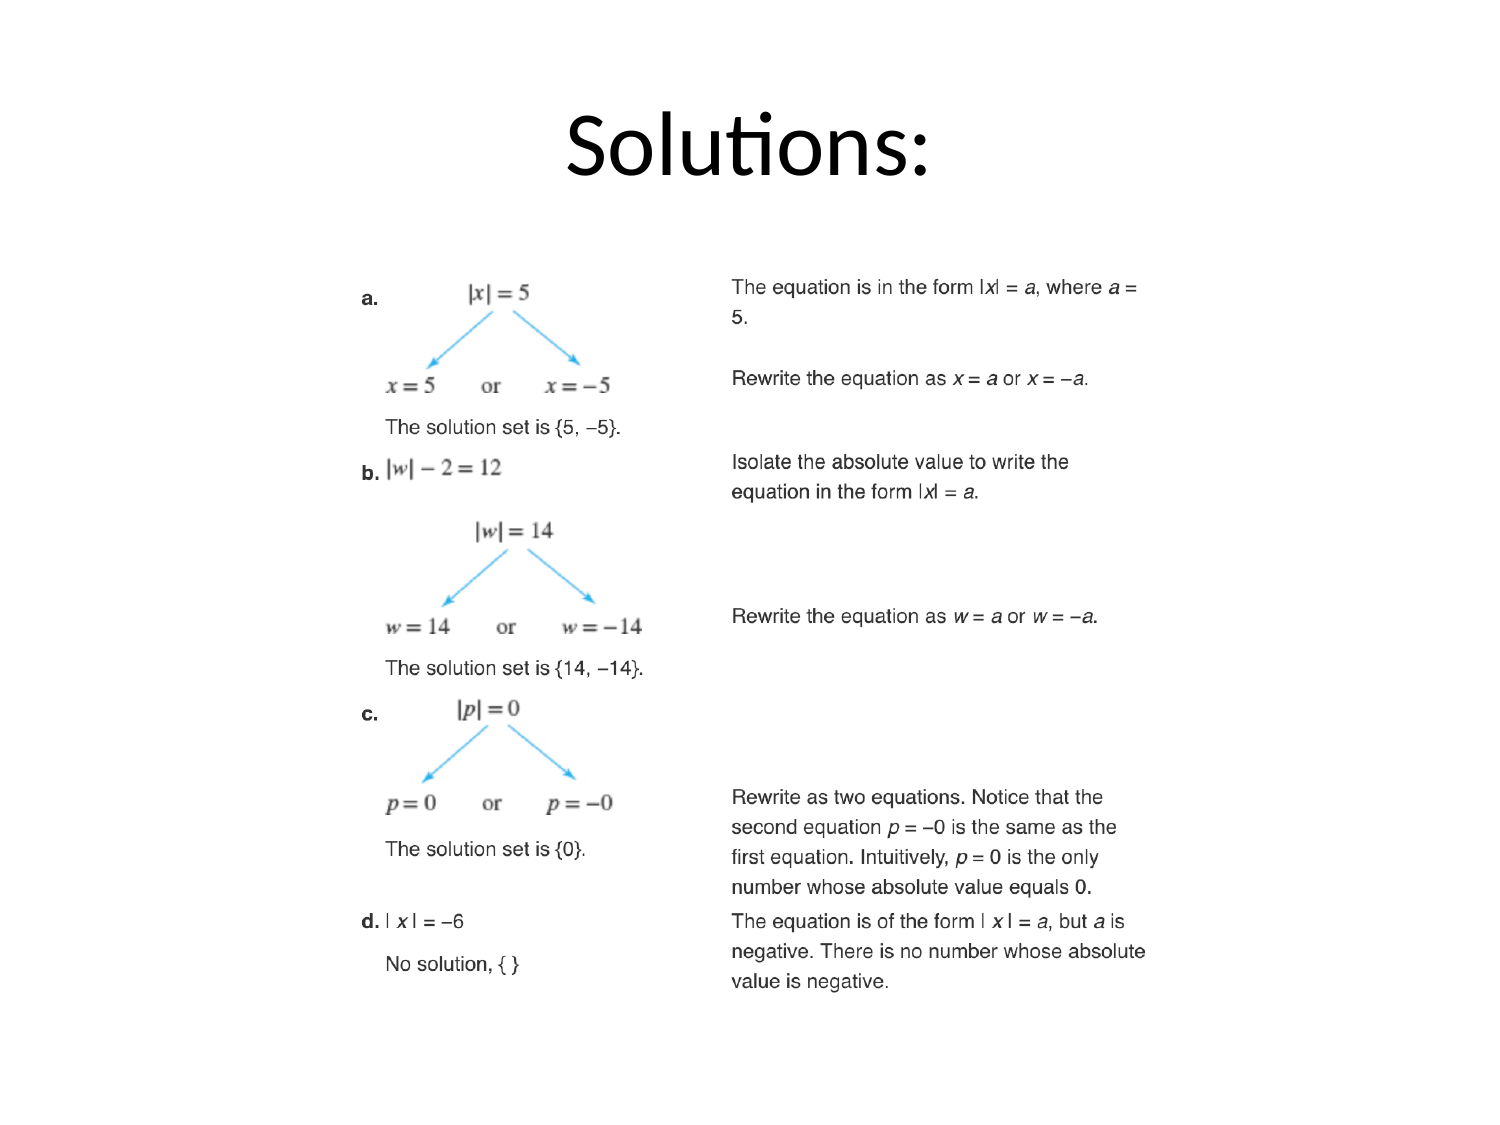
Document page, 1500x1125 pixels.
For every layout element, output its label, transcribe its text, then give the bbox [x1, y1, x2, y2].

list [74, 262, 1426, 1006]
title Solutions: [75, 45, 1425, 233]
